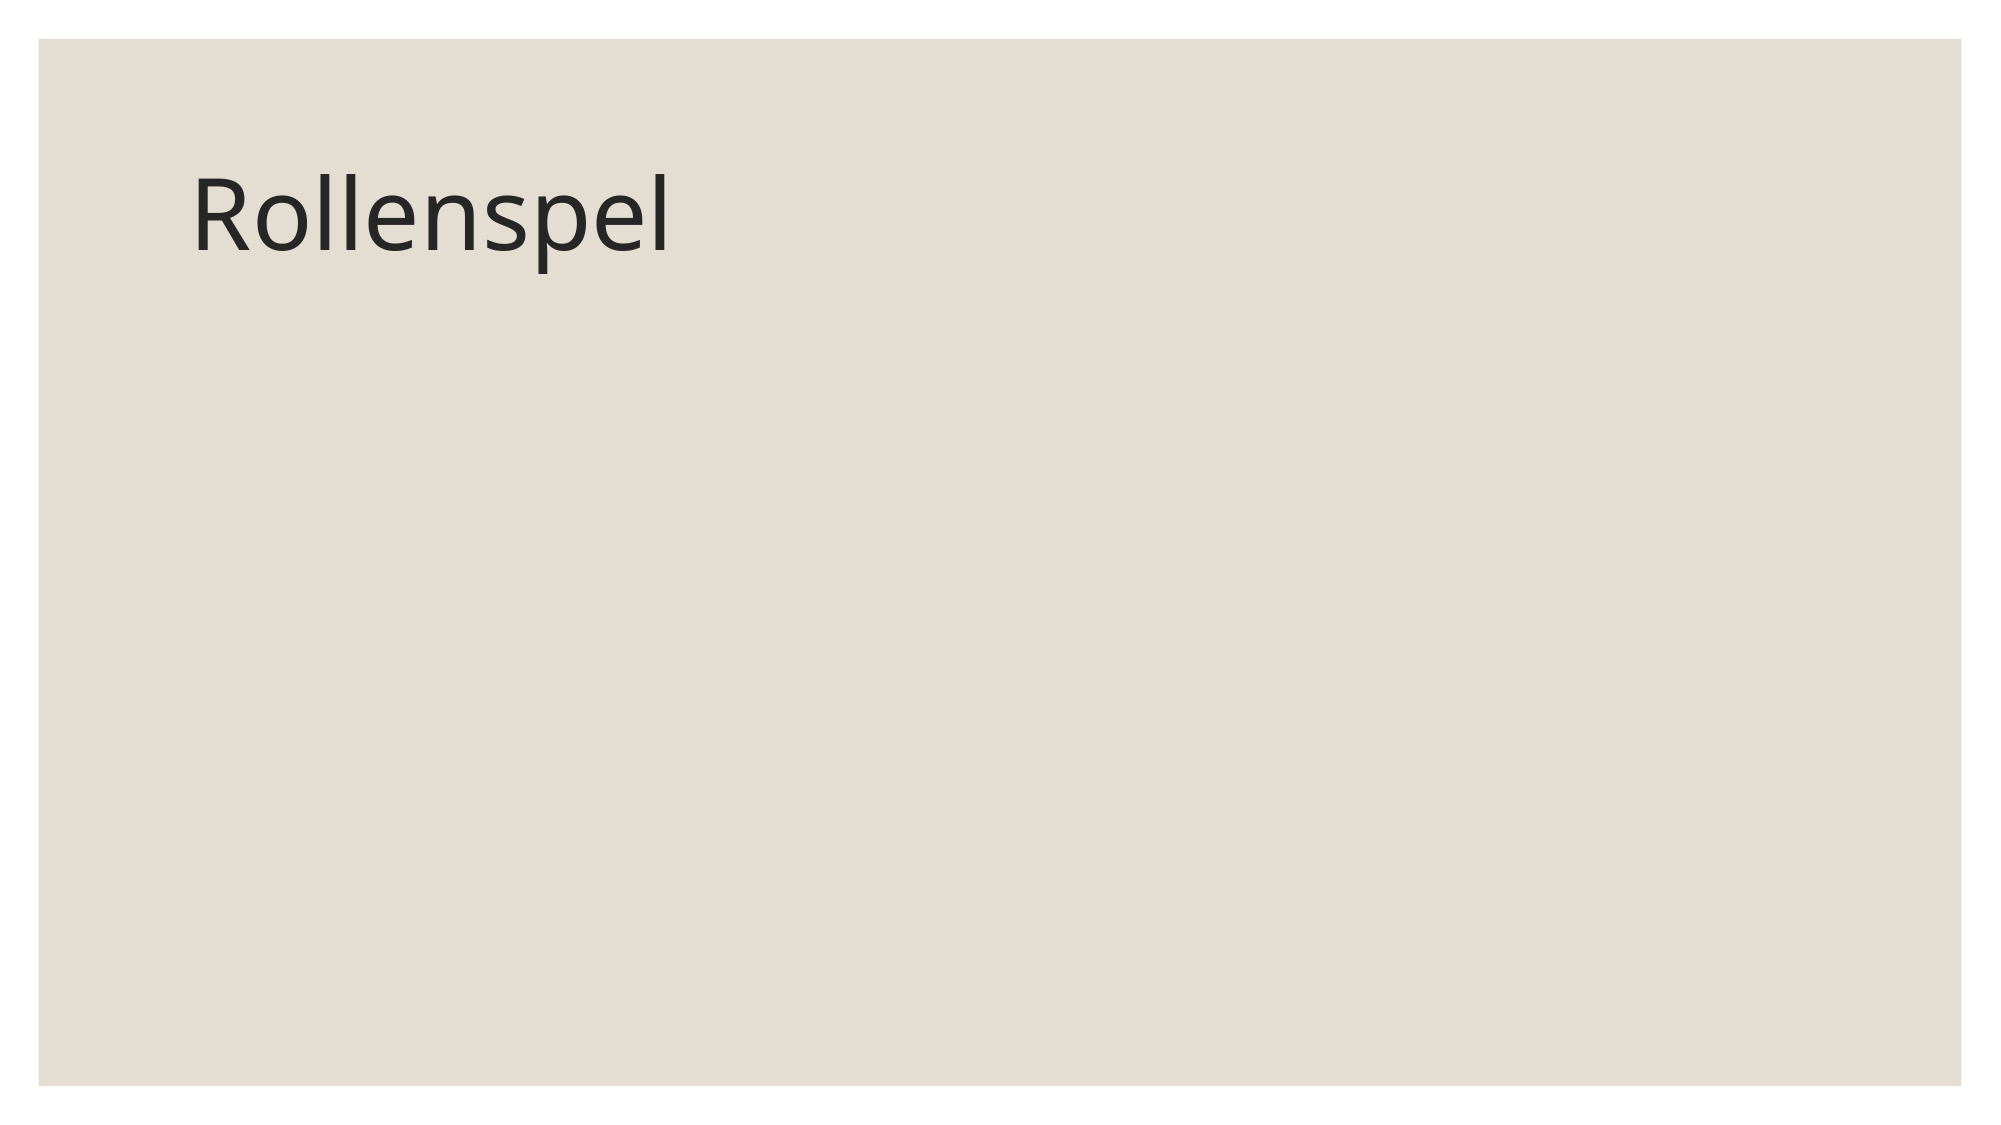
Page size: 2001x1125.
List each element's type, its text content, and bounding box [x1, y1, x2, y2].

title Rollenspel [174, 105, 1825, 331]
